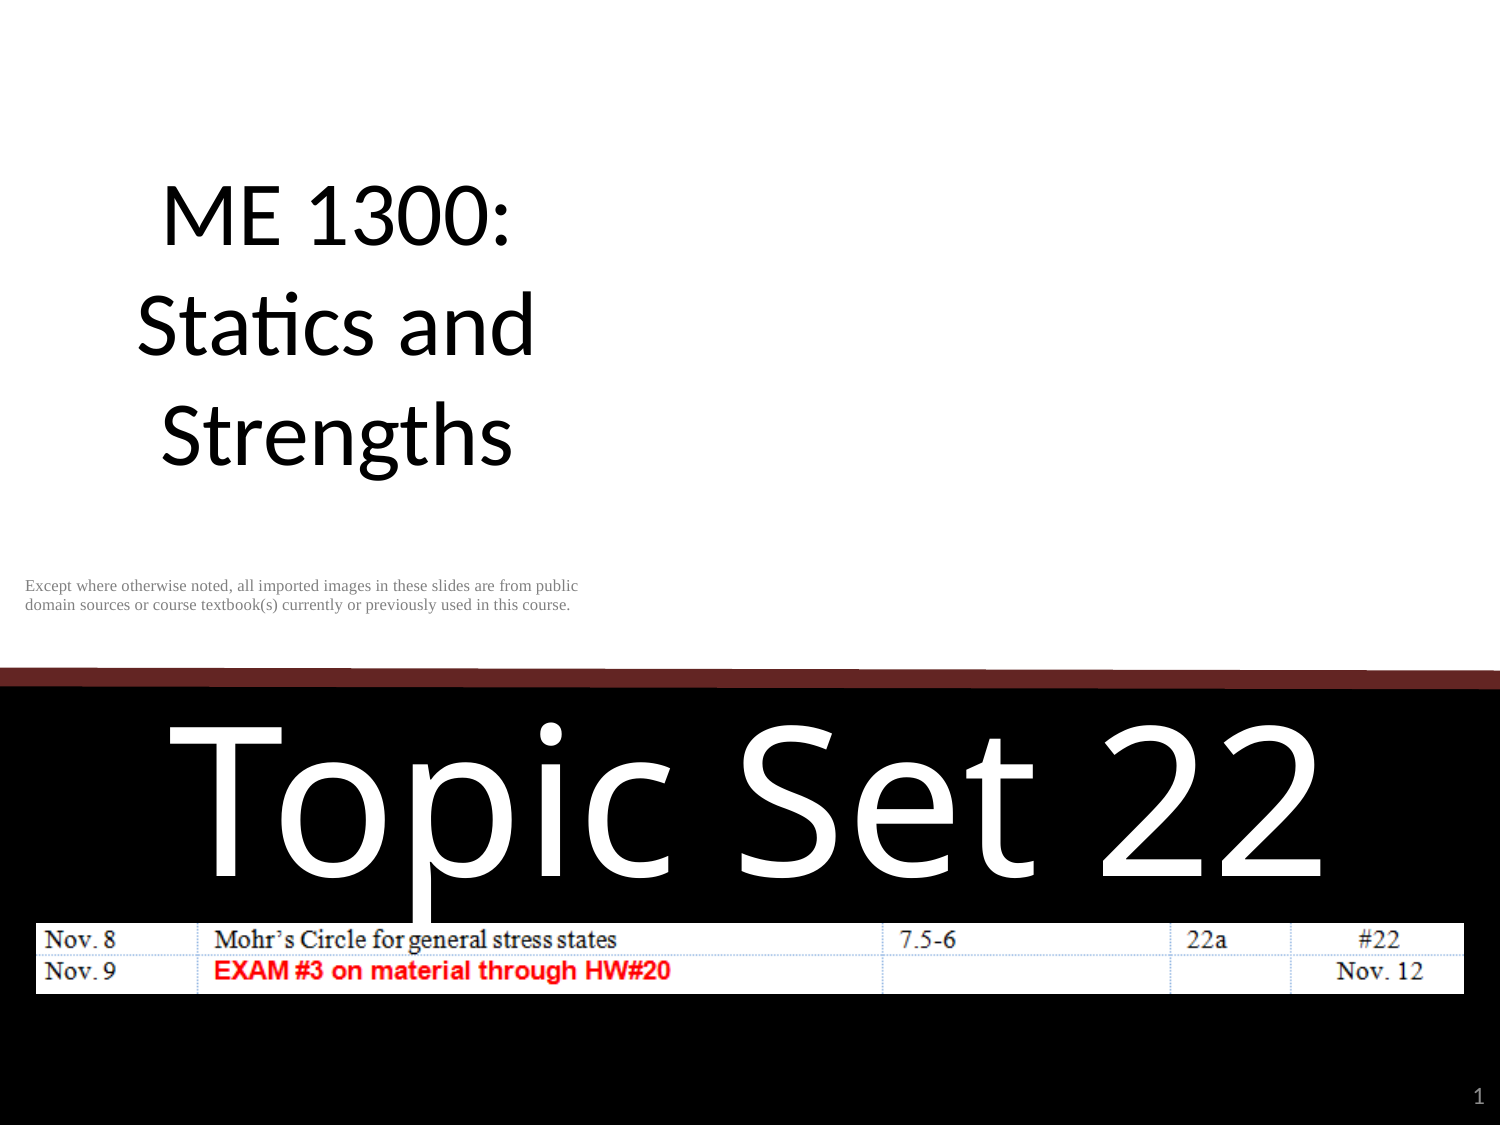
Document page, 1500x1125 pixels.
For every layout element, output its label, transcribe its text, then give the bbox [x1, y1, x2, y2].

slide_number 1 [1149, 1065, 1500, 1125]
subtitle Topic Set 22 [0, 660, 1500, 1007]
text_box Except where otherwise noted, all imported images in these slides are from public domain sources or course textbook(s) currently or previously used in this course. [10, 566, 596, 622]
title ME 1300: Statics and Strengths [78, 37, 597, 600]
picture [36, 923, 1464, 995]
